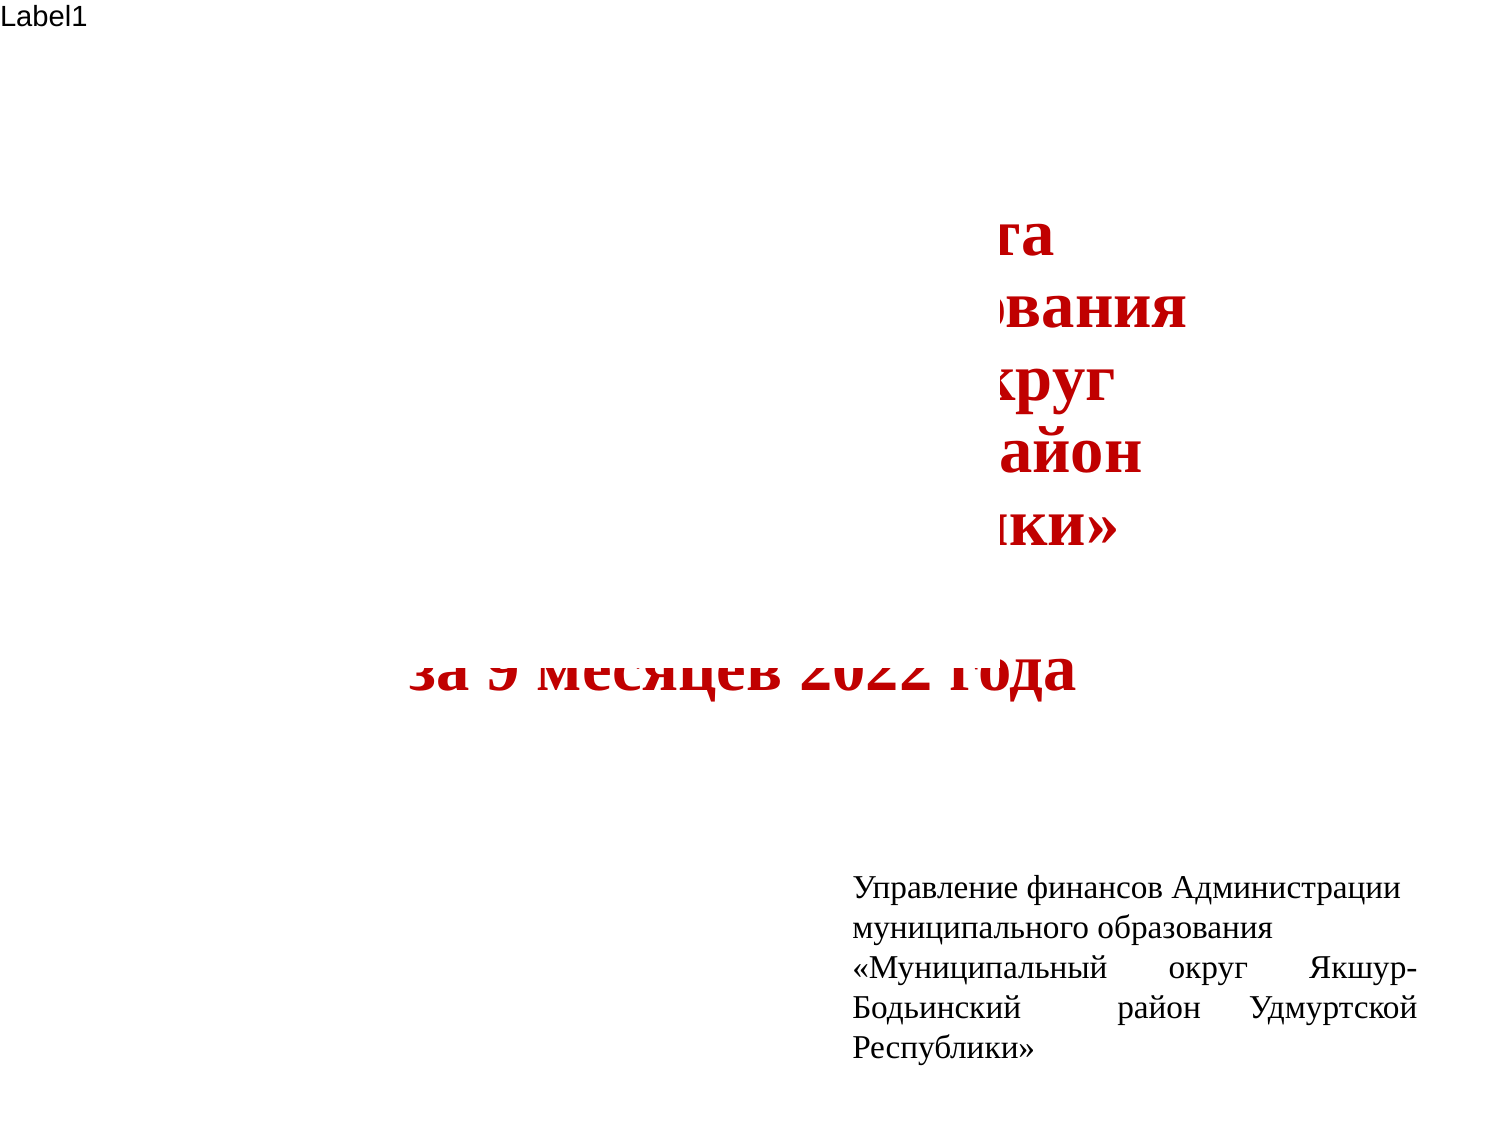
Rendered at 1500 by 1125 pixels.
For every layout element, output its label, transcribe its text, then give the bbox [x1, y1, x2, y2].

text_box Управление финансов Администрации муниципального образования «Муниципальный округ Якшур-Бодьинский район Удмуртской Республики» [835, 823, 1435, 1108]
title Исполнение бюджета муниципального образования «Муниципальный округ Якшур-Бодьинский район Удмуртской Республики» за 9 месяцев 2022 года [12, 62, 1475, 838]
